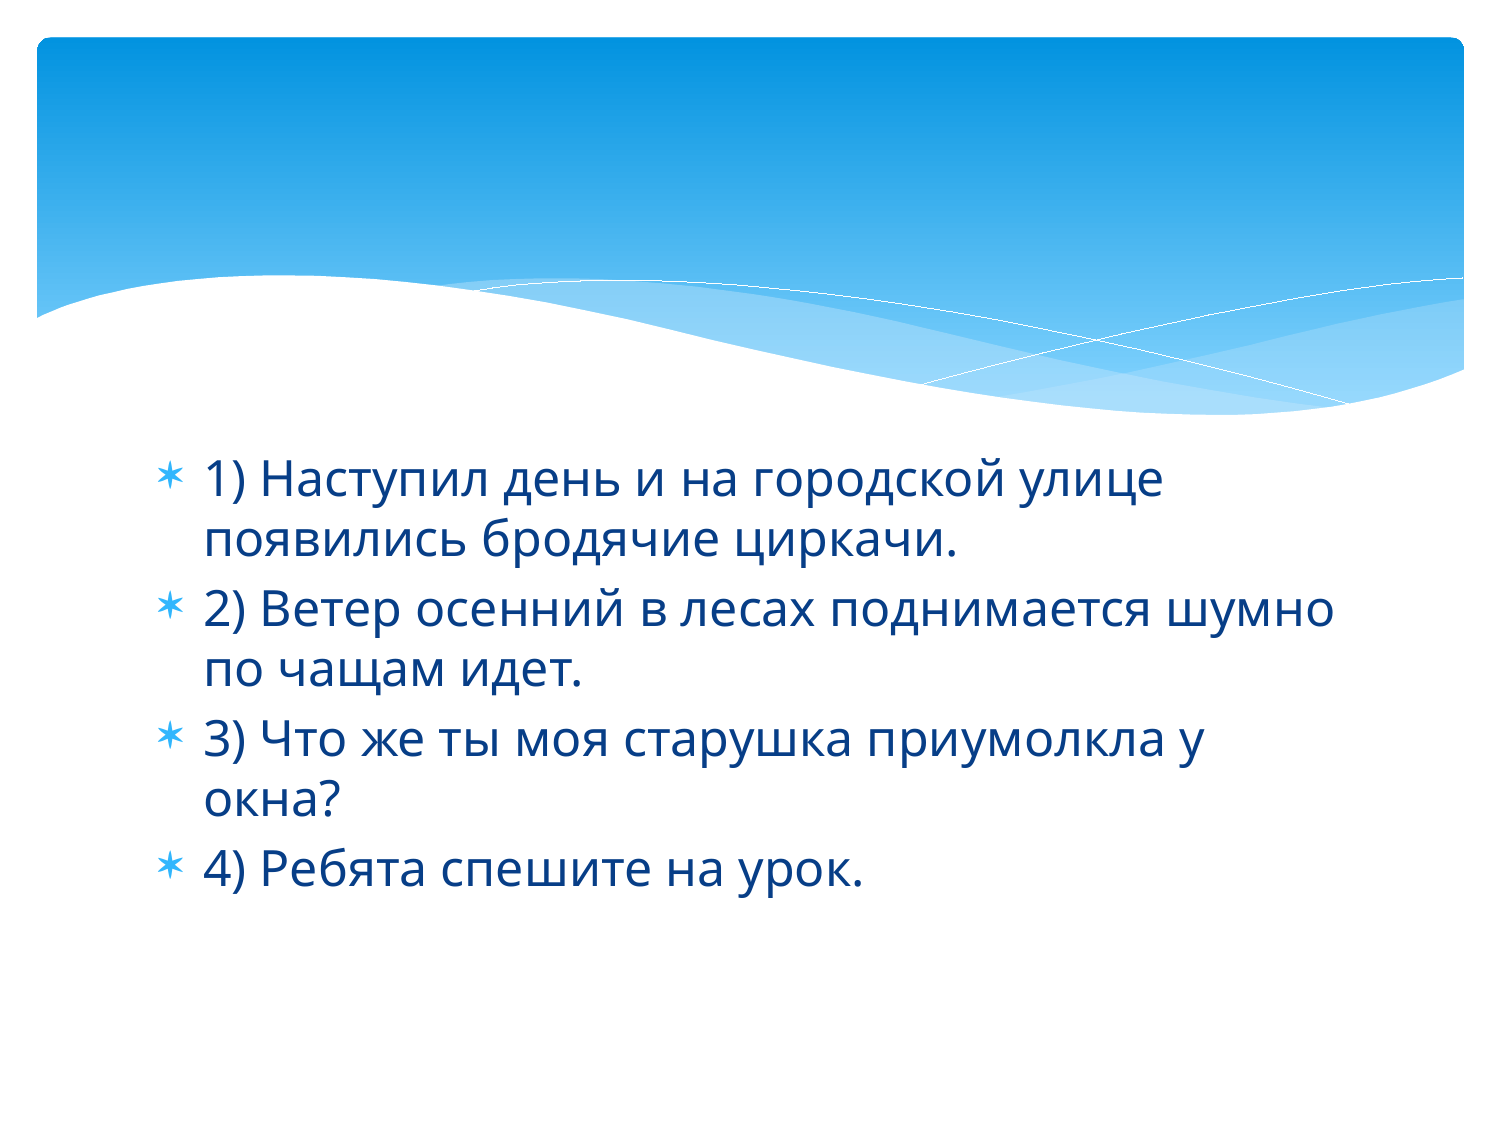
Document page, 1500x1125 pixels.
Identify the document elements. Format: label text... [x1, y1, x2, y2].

list 1) Наступил день и на городской улице появились бродячие циркачи. 2) Ветер осенний в лесах поднимается шумно по чащам идет. 3) Что же ты моя старушка приумолкла у окна? 4) Ребята спешите на урок. [143, 438, 1359, 1005]
